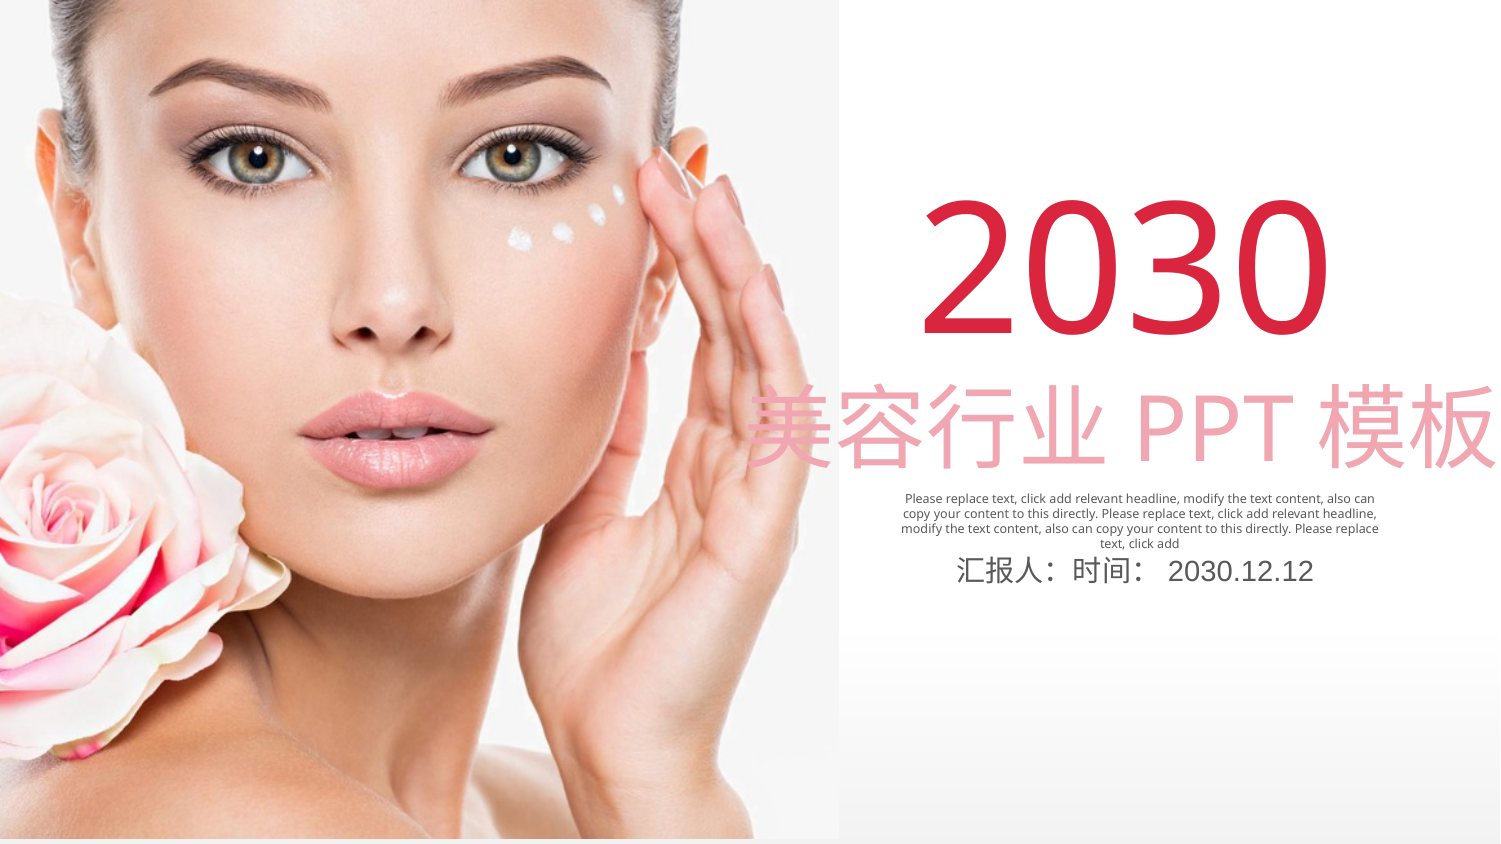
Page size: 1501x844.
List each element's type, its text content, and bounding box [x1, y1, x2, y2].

text_box 2030 [886, 150, 1365, 369]
text_box 美容行业PPT模板 [839, 369, 1501, 480]
text_box 汇报人：时间：2030.12.12 [870, 551, 1400, 588]
text_box Please replace text, click add relevant headline, modify the text content, also can copy your content to this directly. Please replace text, click add relevant headline, modify the text content, also can copy your content to this directly. Please replace text, click add [891, 491, 1388, 552]
picture [0, 0, 839, 839]
